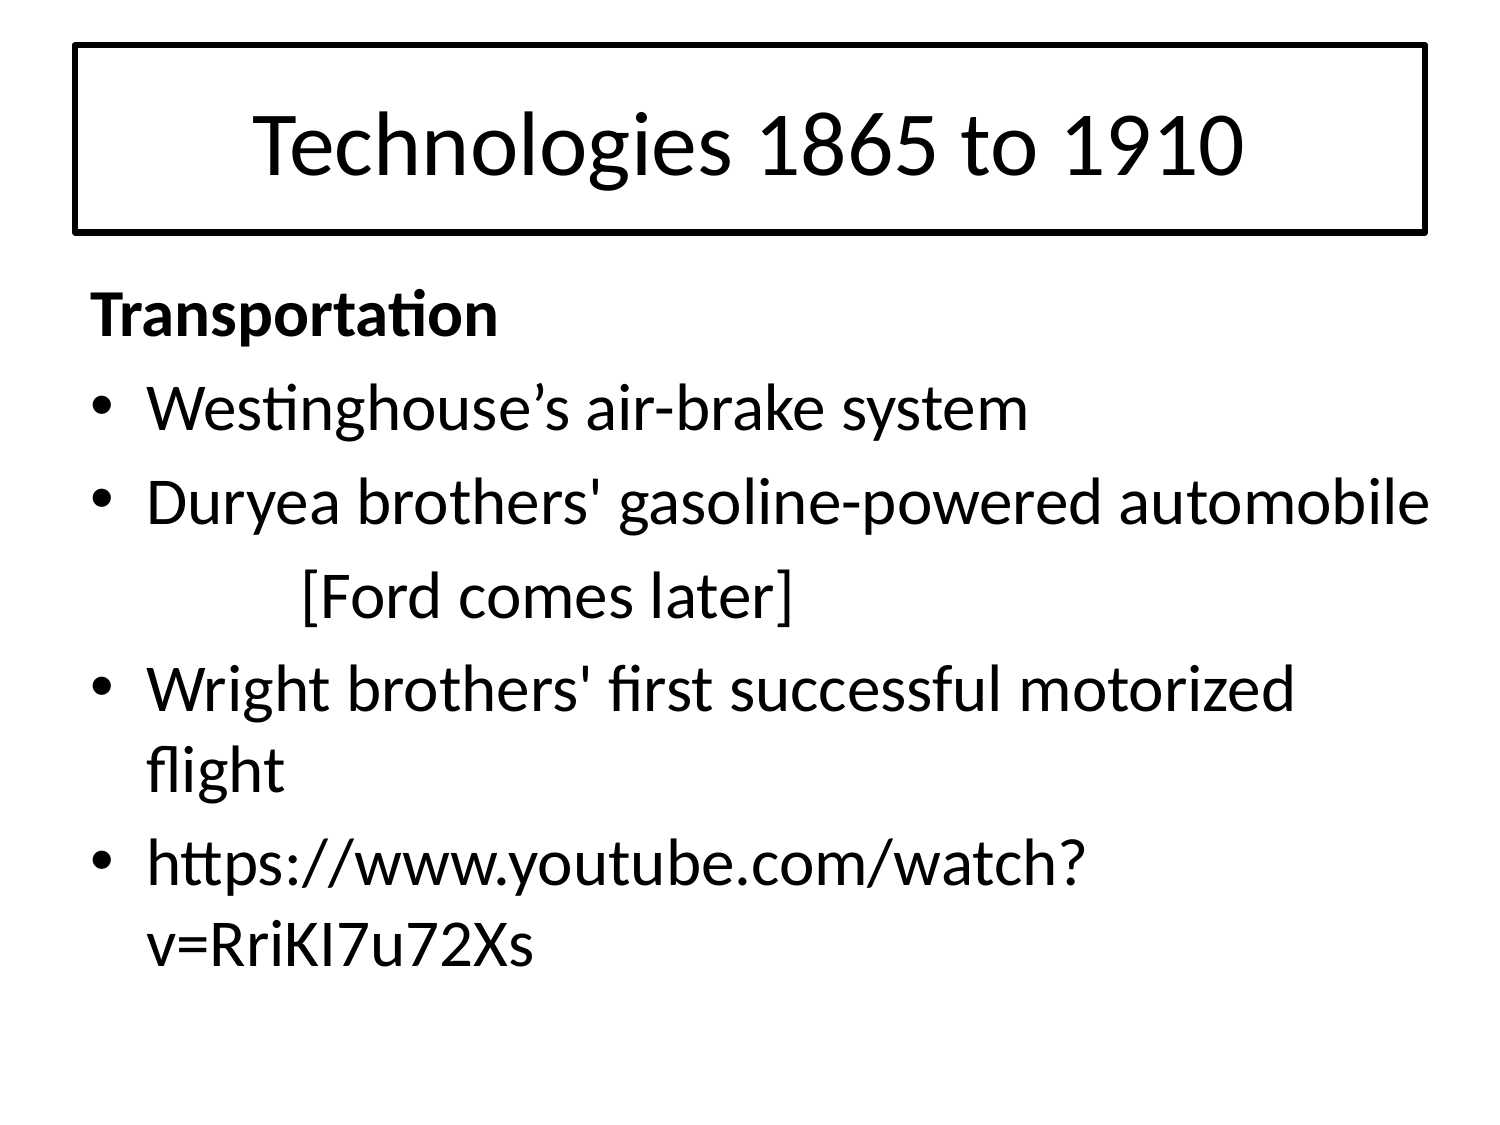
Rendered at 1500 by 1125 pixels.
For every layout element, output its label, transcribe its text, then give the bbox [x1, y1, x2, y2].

list Transportation Westinghouse’s air-brake system Duryea brothers' gasoline-powered automobile [Ford comes later] Wright brothers' first successful motorized flight https://www.youtube.com/watch?v=RriKI7u72Xs [75, 262, 1464, 1074]
title Technologies 1865 to 1910 [75, 45, 1425, 233]
